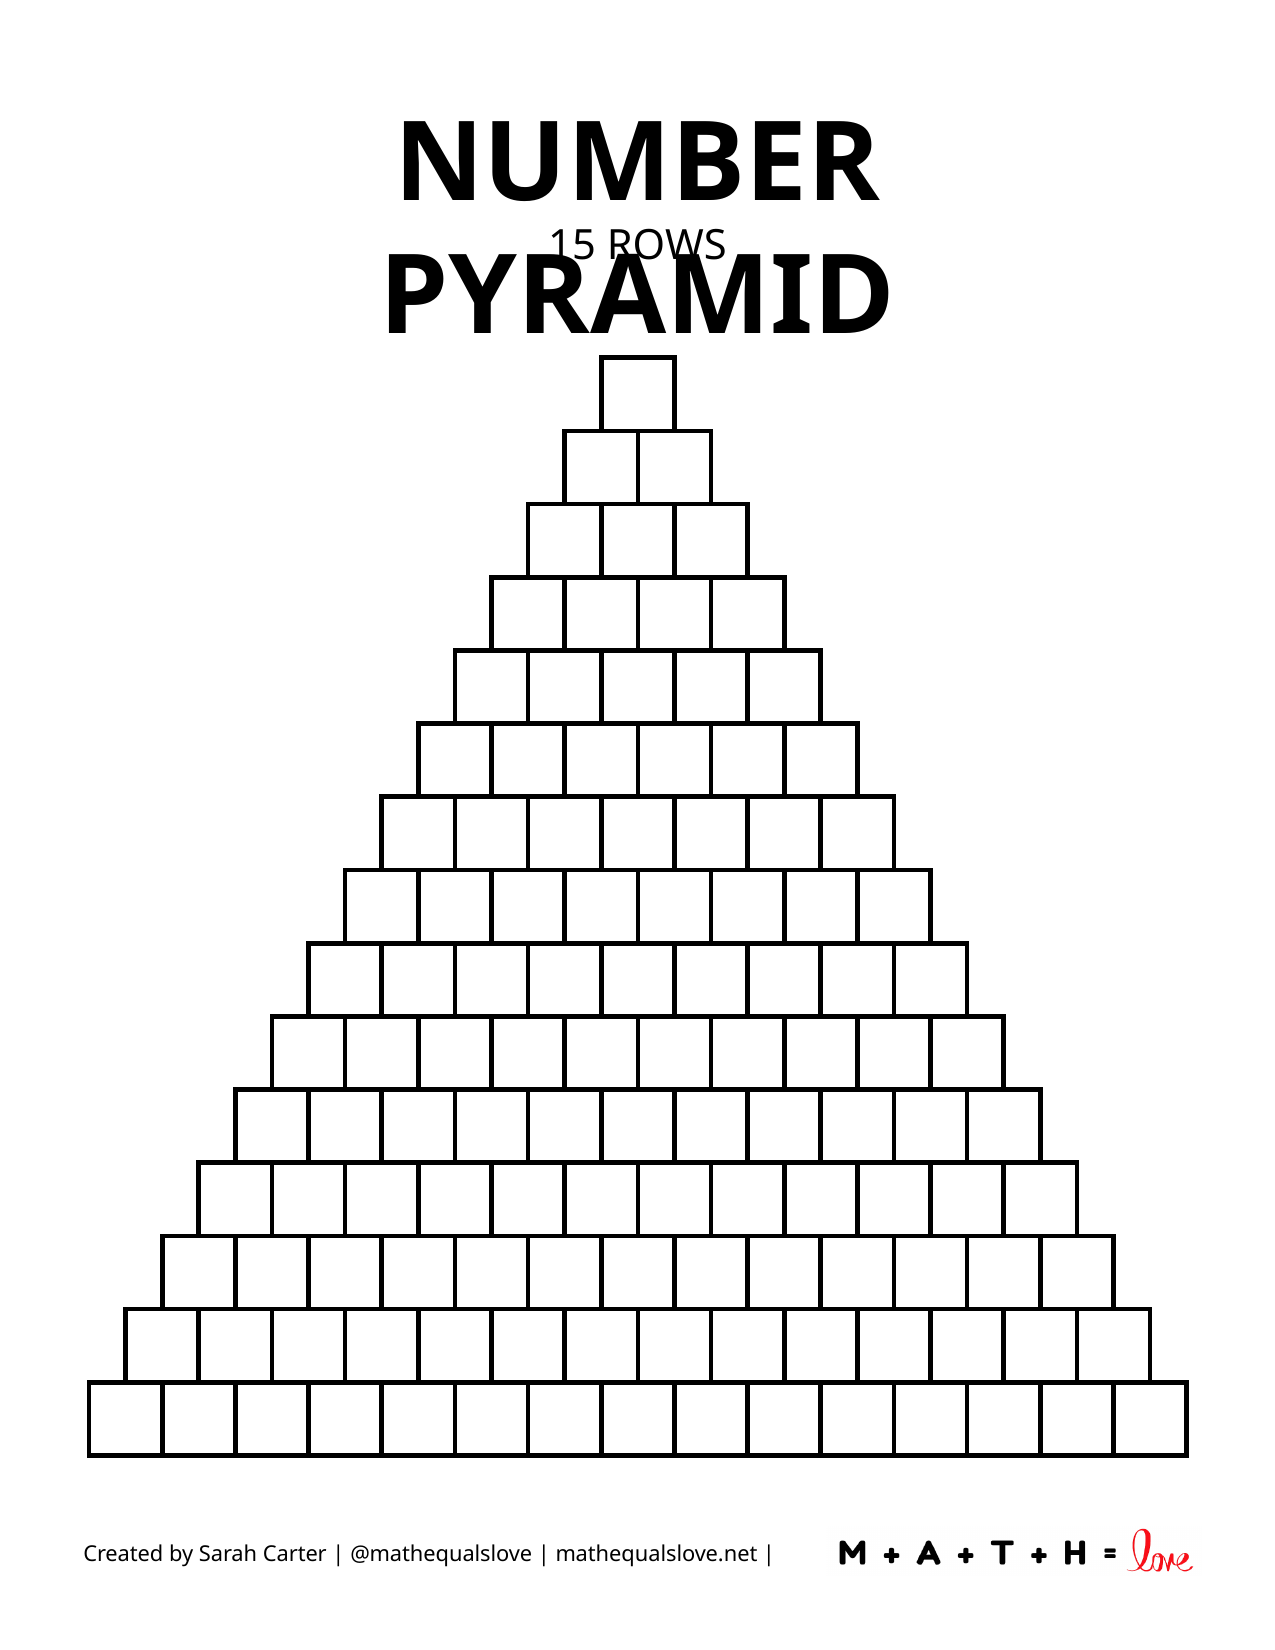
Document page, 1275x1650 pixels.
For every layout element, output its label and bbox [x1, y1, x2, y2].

text_box [68, 1532, 826, 1574]
picture [826, 1525, 1203, 1577]
text_box [142, 83, 1133, 363]
text_box [88, 1309, 1187, 1456]
